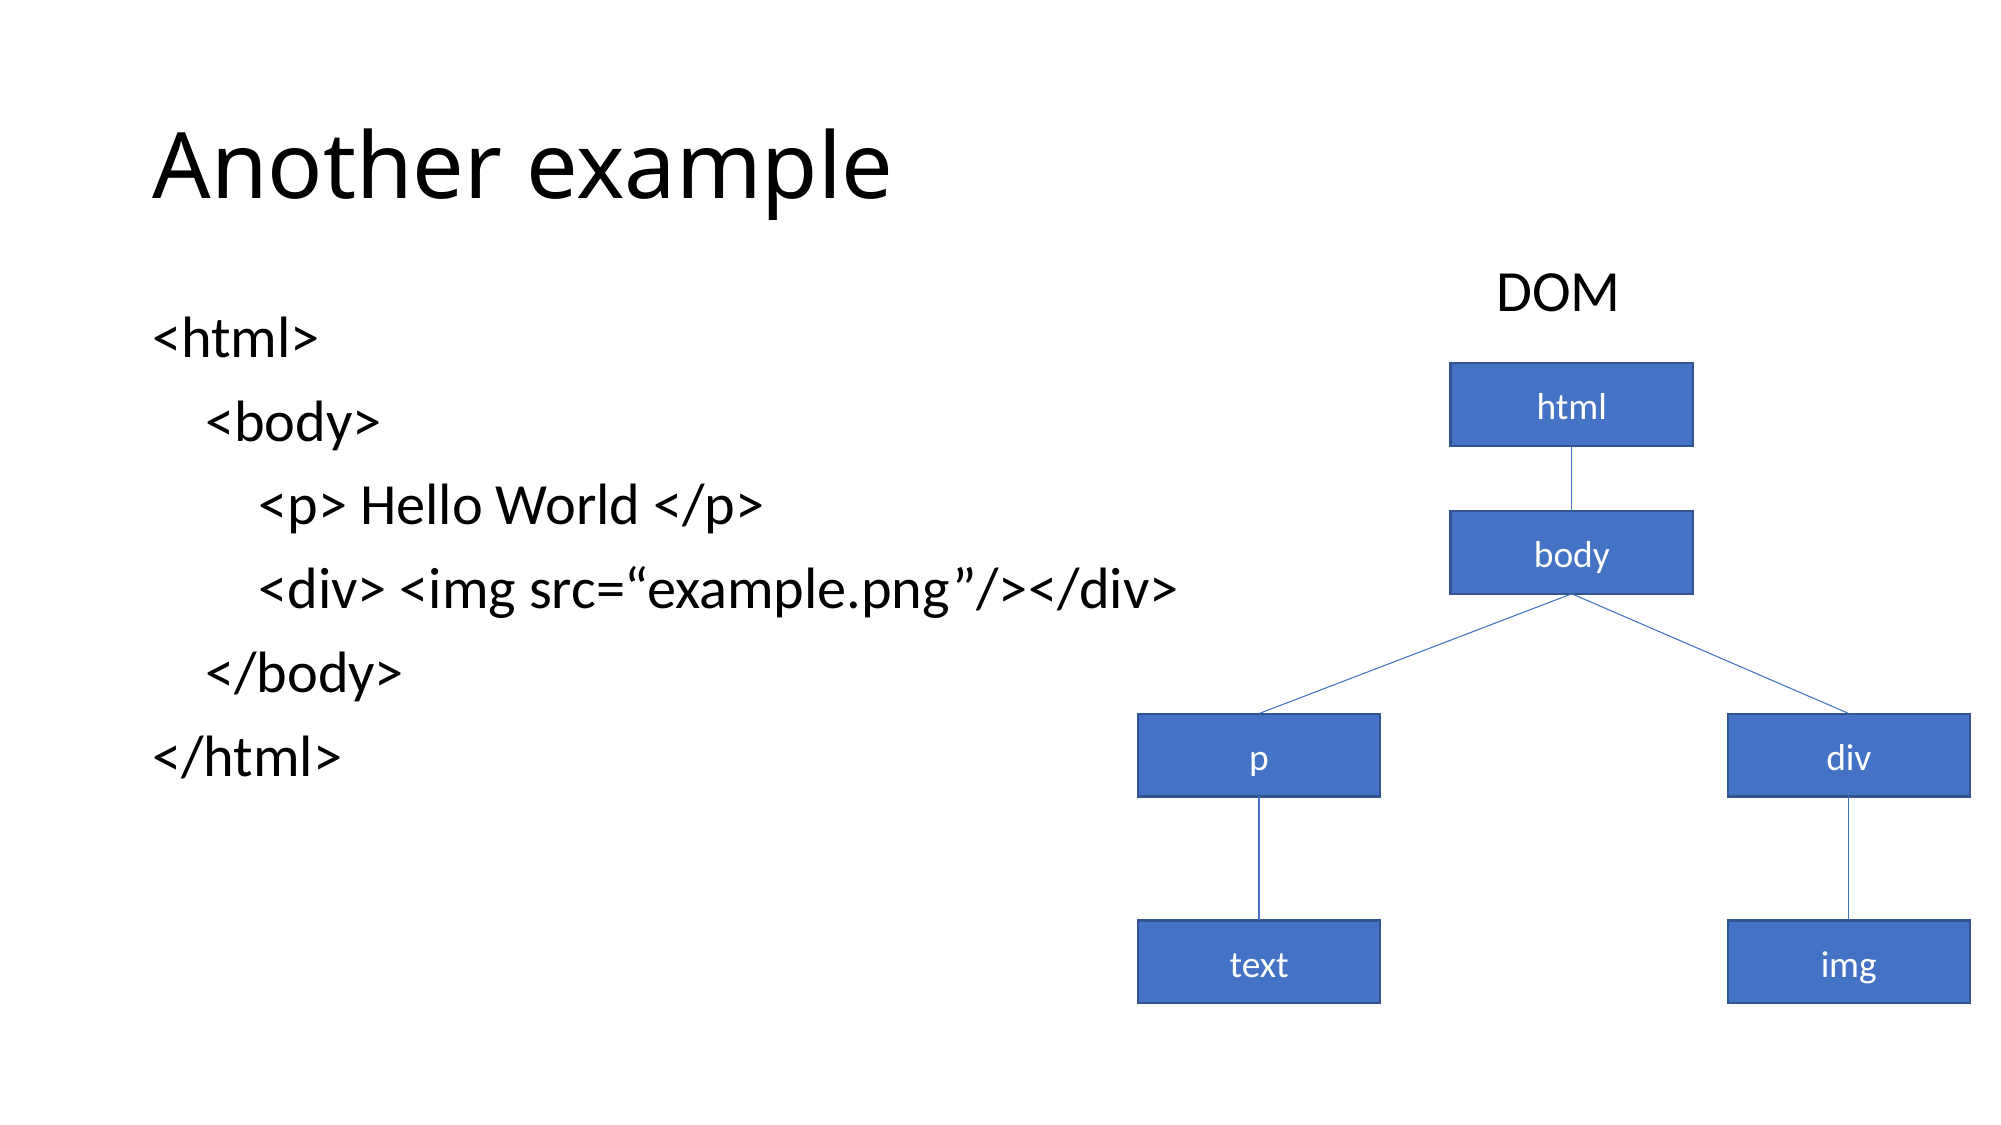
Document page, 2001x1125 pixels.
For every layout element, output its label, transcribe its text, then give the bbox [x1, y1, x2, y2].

list <html> <body> <p> Hello World </p> <div> <img src=“example.png”/></div> </body> </html> [137, 299, 1243, 1014]
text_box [1137, 362, 1971, 1004]
title Another example [137, 59, 1863, 278]
text_box DOM [1481, 245, 1636, 331]
